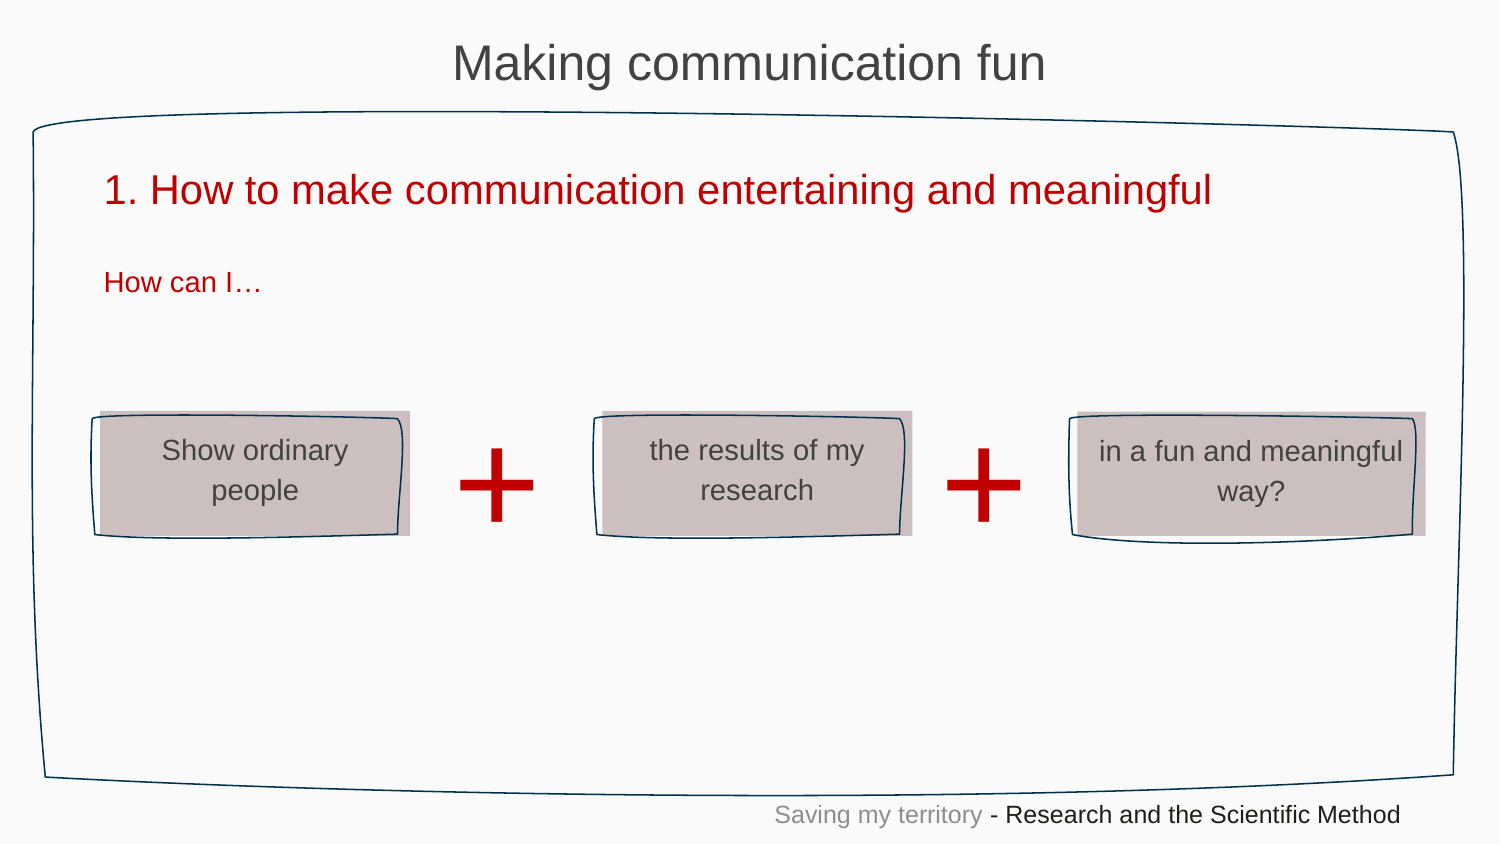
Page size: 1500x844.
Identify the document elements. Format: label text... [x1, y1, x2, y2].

text_box Saving my territory - Research and the Scientific Method [88, 790, 1417, 844]
text_box [32, 111, 1464, 790]
list How can I… [88, 242, 1417, 747]
text_box 1. How to make communication entertaining and meaningful [88, 147, 1417, 234]
text_box + [342, 343, 653, 589]
text_box Making communication fun [0, 20, 1499, 106]
